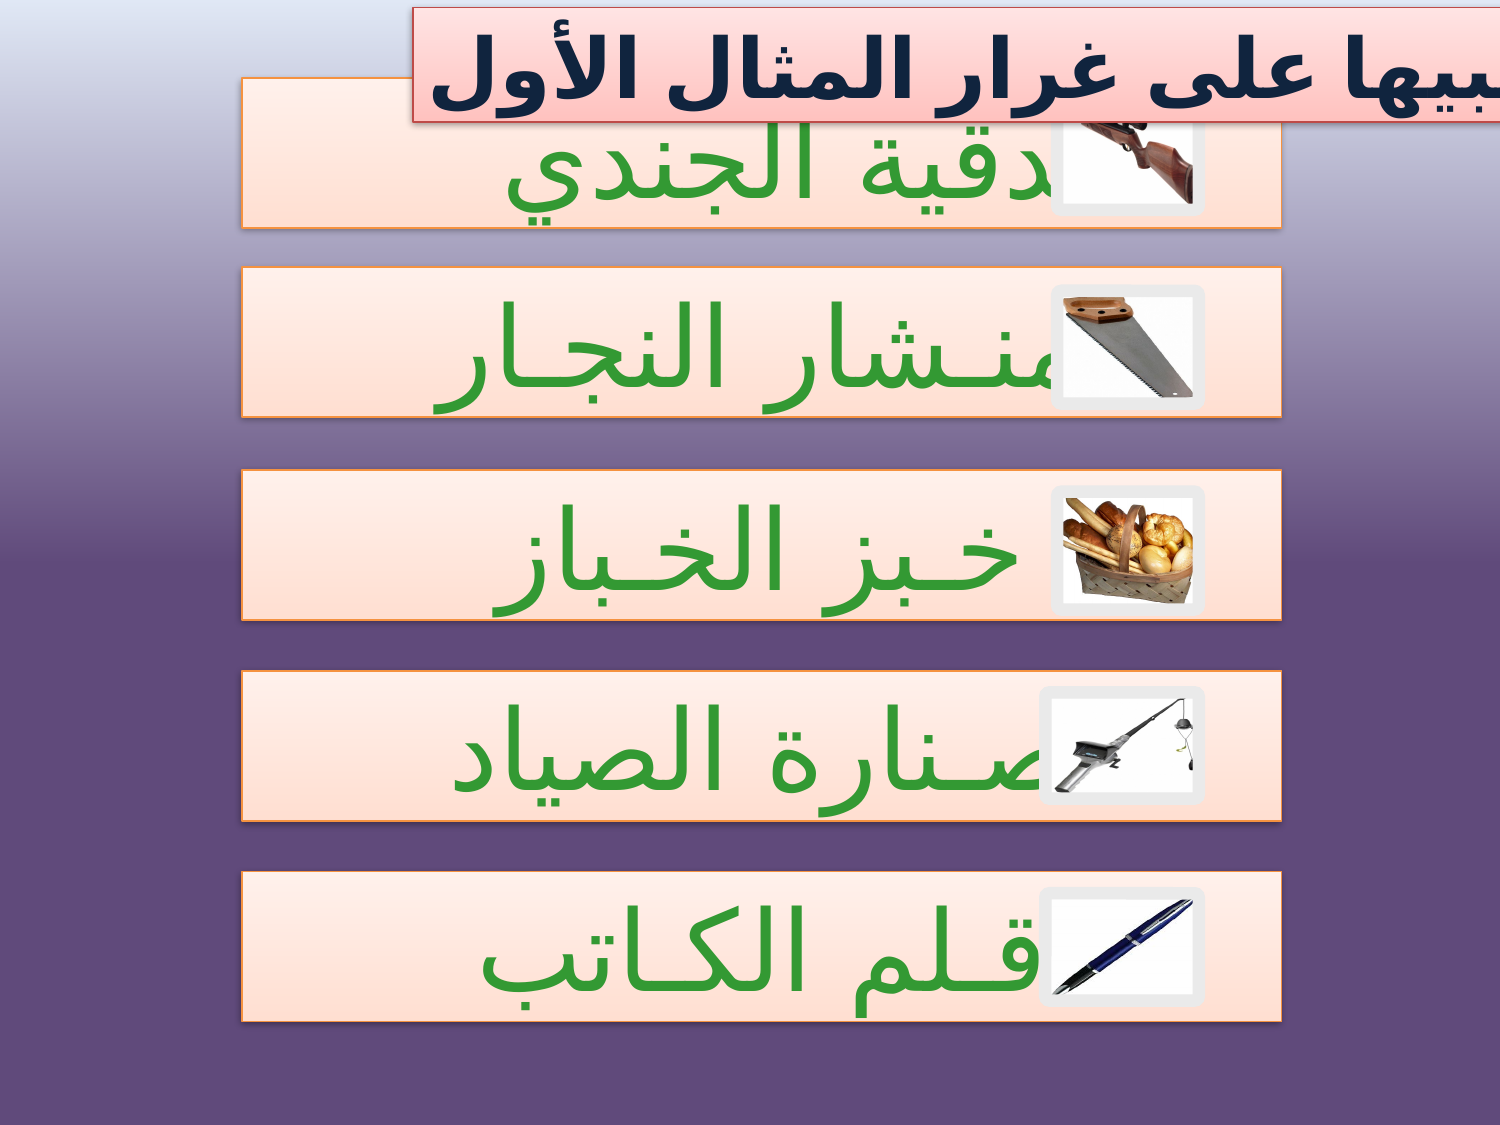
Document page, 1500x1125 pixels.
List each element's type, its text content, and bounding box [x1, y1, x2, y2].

picture [1045, 893, 1200, 1001]
picture [1056, 491, 1200, 610]
picture [1045, 692, 1200, 799]
text_box بندقية الجندي [241, 77, 1282, 229]
picture [1056, 290, 1200, 404]
text_box خـبز الخـباز [241, 469, 1282, 621]
text_box صـنارة الصياد [241, 670, 1282, 822]
text_box قـلم الكـاتب [241, 871, 1282, 1022]
picture [1056, 101, 1200, 211]
text_box منـشار النجـار [241, 266, 1282, 418]
text_box اكتبيها على غرار المثال الأول [412, 7, 1500, 123]
